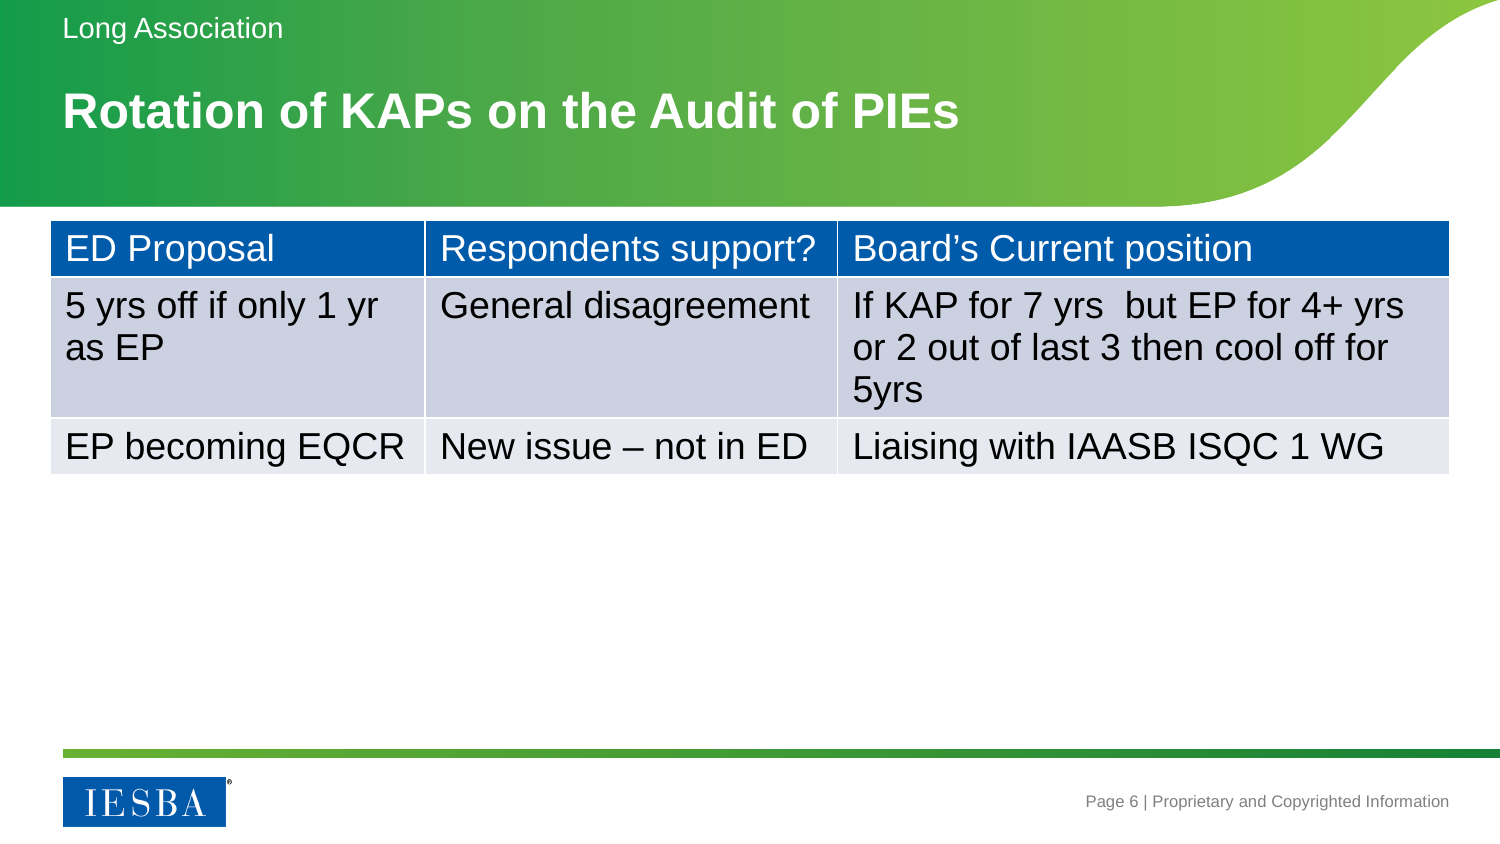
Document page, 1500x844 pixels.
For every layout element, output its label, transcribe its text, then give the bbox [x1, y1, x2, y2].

table_cell If KAP for 7 yrs but EP for 4+ yrs or 2 out of last 3 then cool off for 5yrs [838, 278, 1449, 417]
table_cell EP becoming EQCR [51, 419, 424, 474]
table_cell Liaising with IAASB ISQC 1 WG [838, 419, 1449, 474]
picture [63, 777, 232, 827]
table_header Respondents support? [426, 221, 837, 276]
title Rotation of KAPs on the Audit of PIEs [62, 75, 1300, 142]
picture [0, 0, 1500, 207]
table_header Board’s Current position [838, 221, 1449, 276]
table_cell 5 yrs off if only 1 yr as EP [51, 278, 424, 417]
table_header ED Proposal [51, 221, 424, 276]
table_cell General disagreement [426, 278, 837, 417]
subtitle Long Association [62, 9, 500, 38]
table_cell New issue – not in ED [426, 419, 837, 474]
